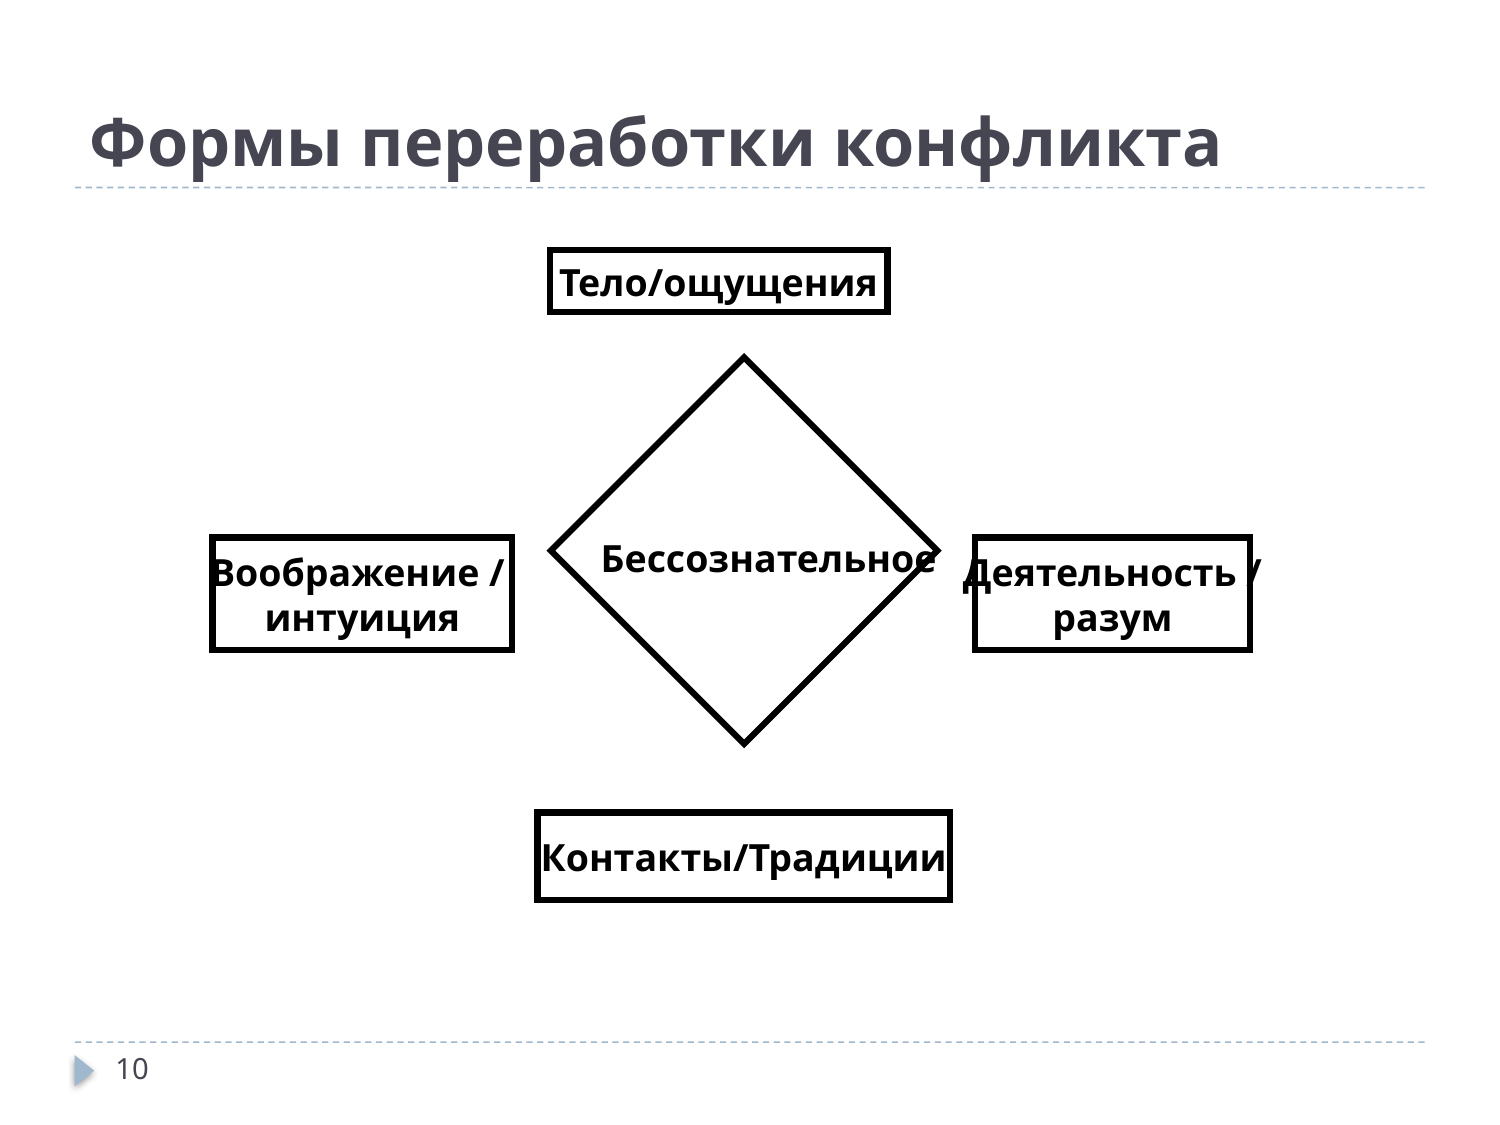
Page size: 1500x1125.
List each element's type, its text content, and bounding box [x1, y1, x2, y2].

title Формы переработки конфликта [75, 24, 1425, 188]
slide_number 10 [100, 1042, 426, 1103]
text_box Бессознательное [585, 527, 961, 588]
text_box Тело/ощущения [549, 249, 888, 313]
text_box Контакты/Традиции [537, 812, 950, 900]
text_box [588, 588, 901, 744]
text_box [550, 357, 914, 585]
text_box Деятельность / разум [975, 537, 1250, 650]
text_box Воображение / интуиция [212, 537, 513, 650]
